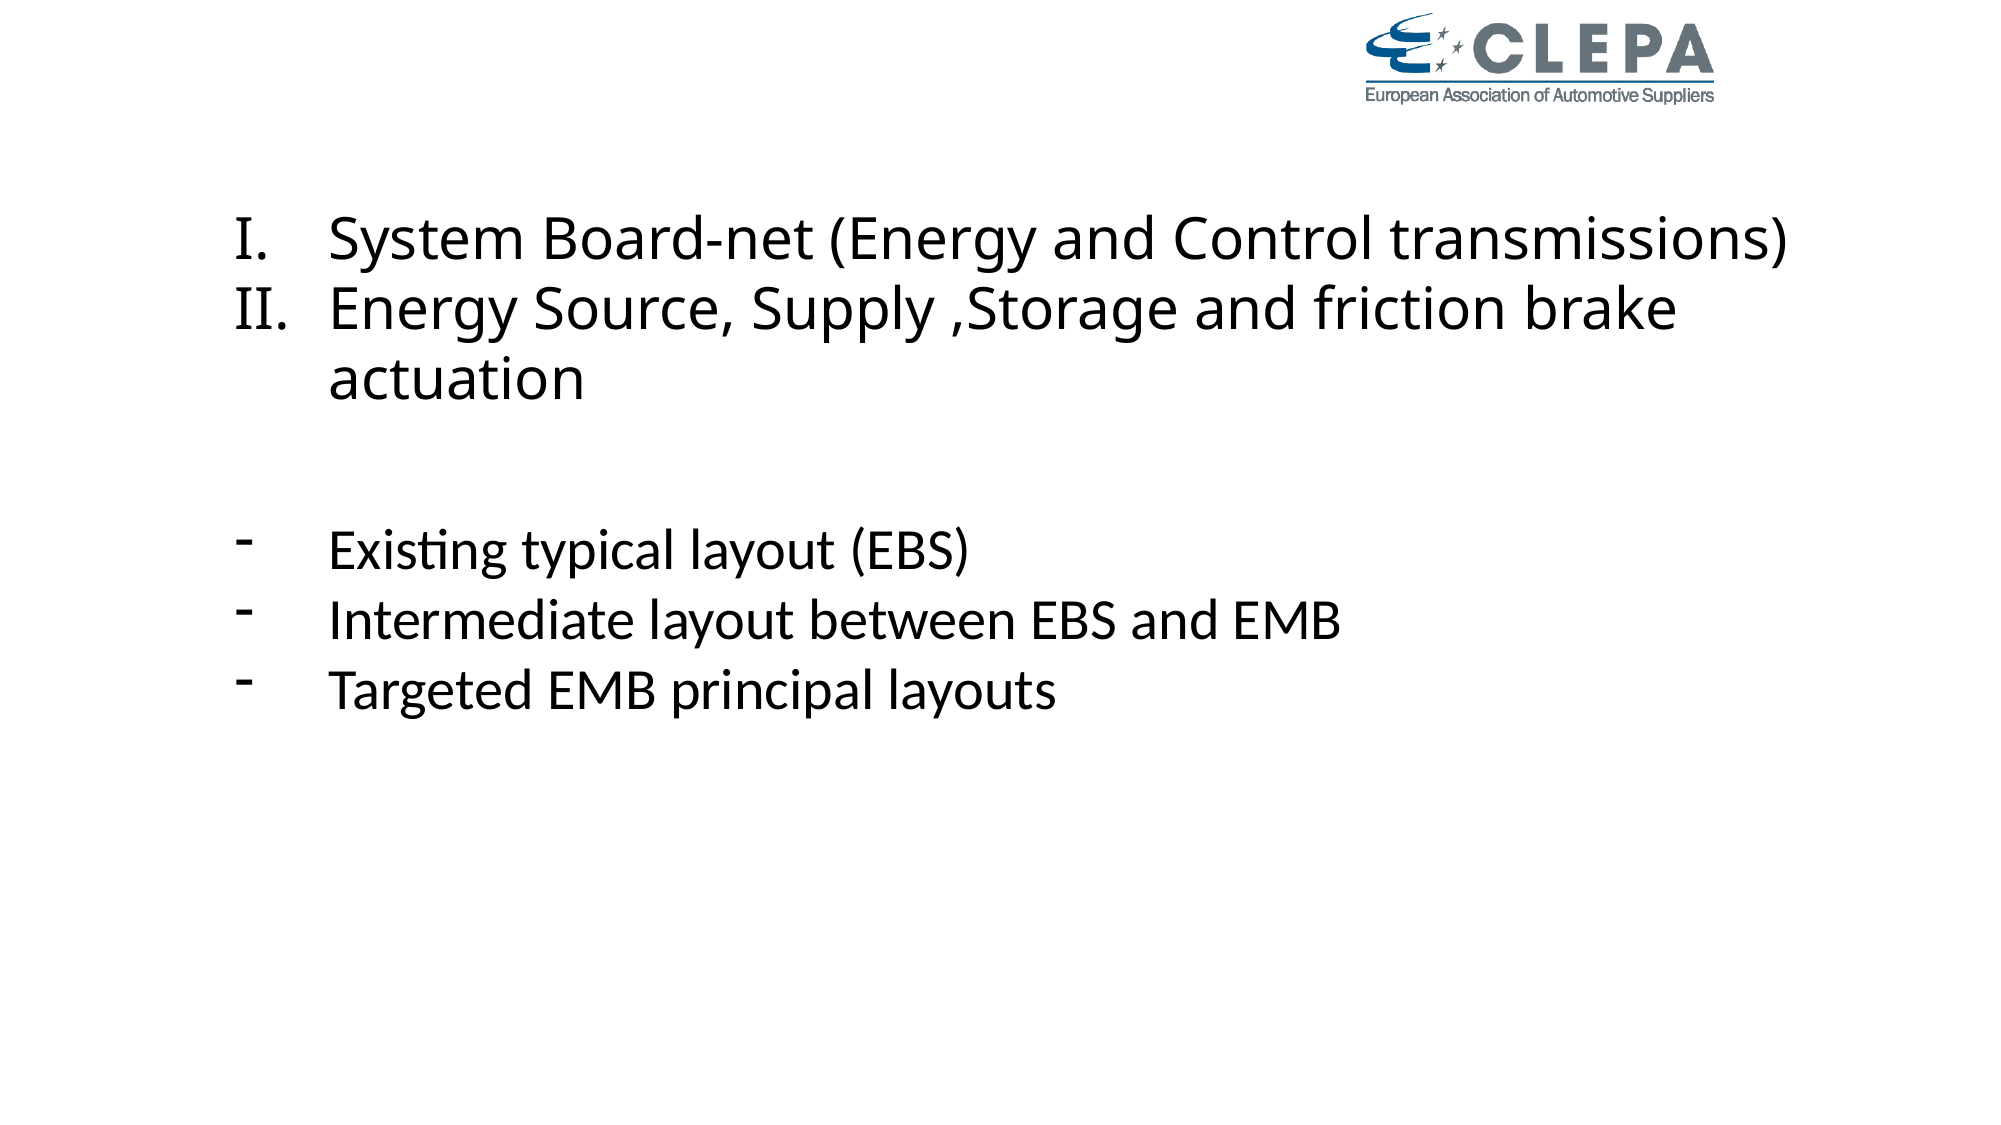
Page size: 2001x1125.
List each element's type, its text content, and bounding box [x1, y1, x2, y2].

picture [1366, 13, 1714, 105]
text_box System Board-net (Energy and Control transmissions) Energy Source, Supply ,Storage and friction brake actuation Existing typical layout (EBS) Intermediate layout between EBS and EMB Targeted EMB principal layouts [219, 193, 1833, 729]
